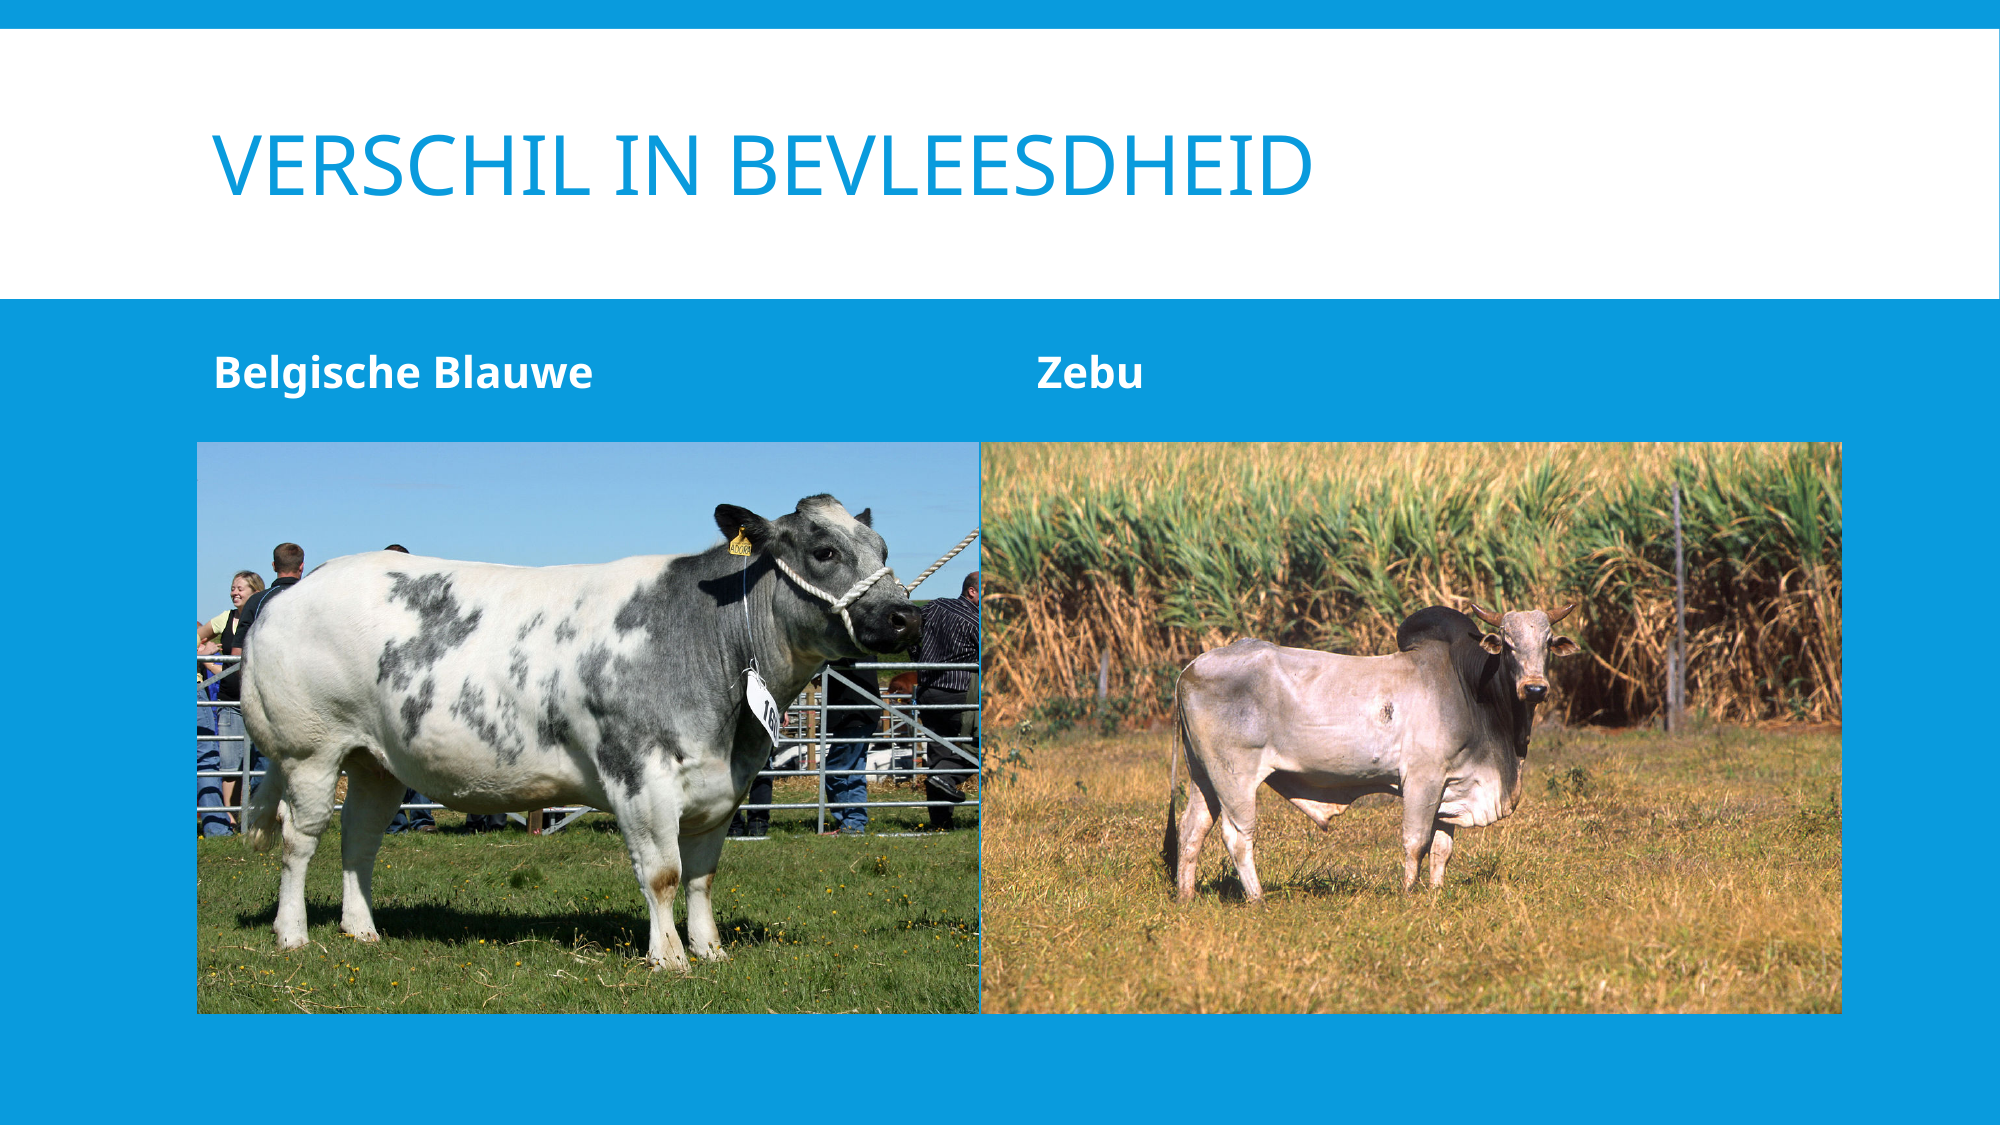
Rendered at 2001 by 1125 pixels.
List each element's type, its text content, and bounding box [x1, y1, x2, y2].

list Belgische Blauwe [198, 313, 978, 436]
list Zebu [1022, 313, 1803, 436]
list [197, 442, 976, 1014]
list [981, 442, 1842, 1014]
title Verschil in bevleesdheid [197, 46, 1803, 295]
